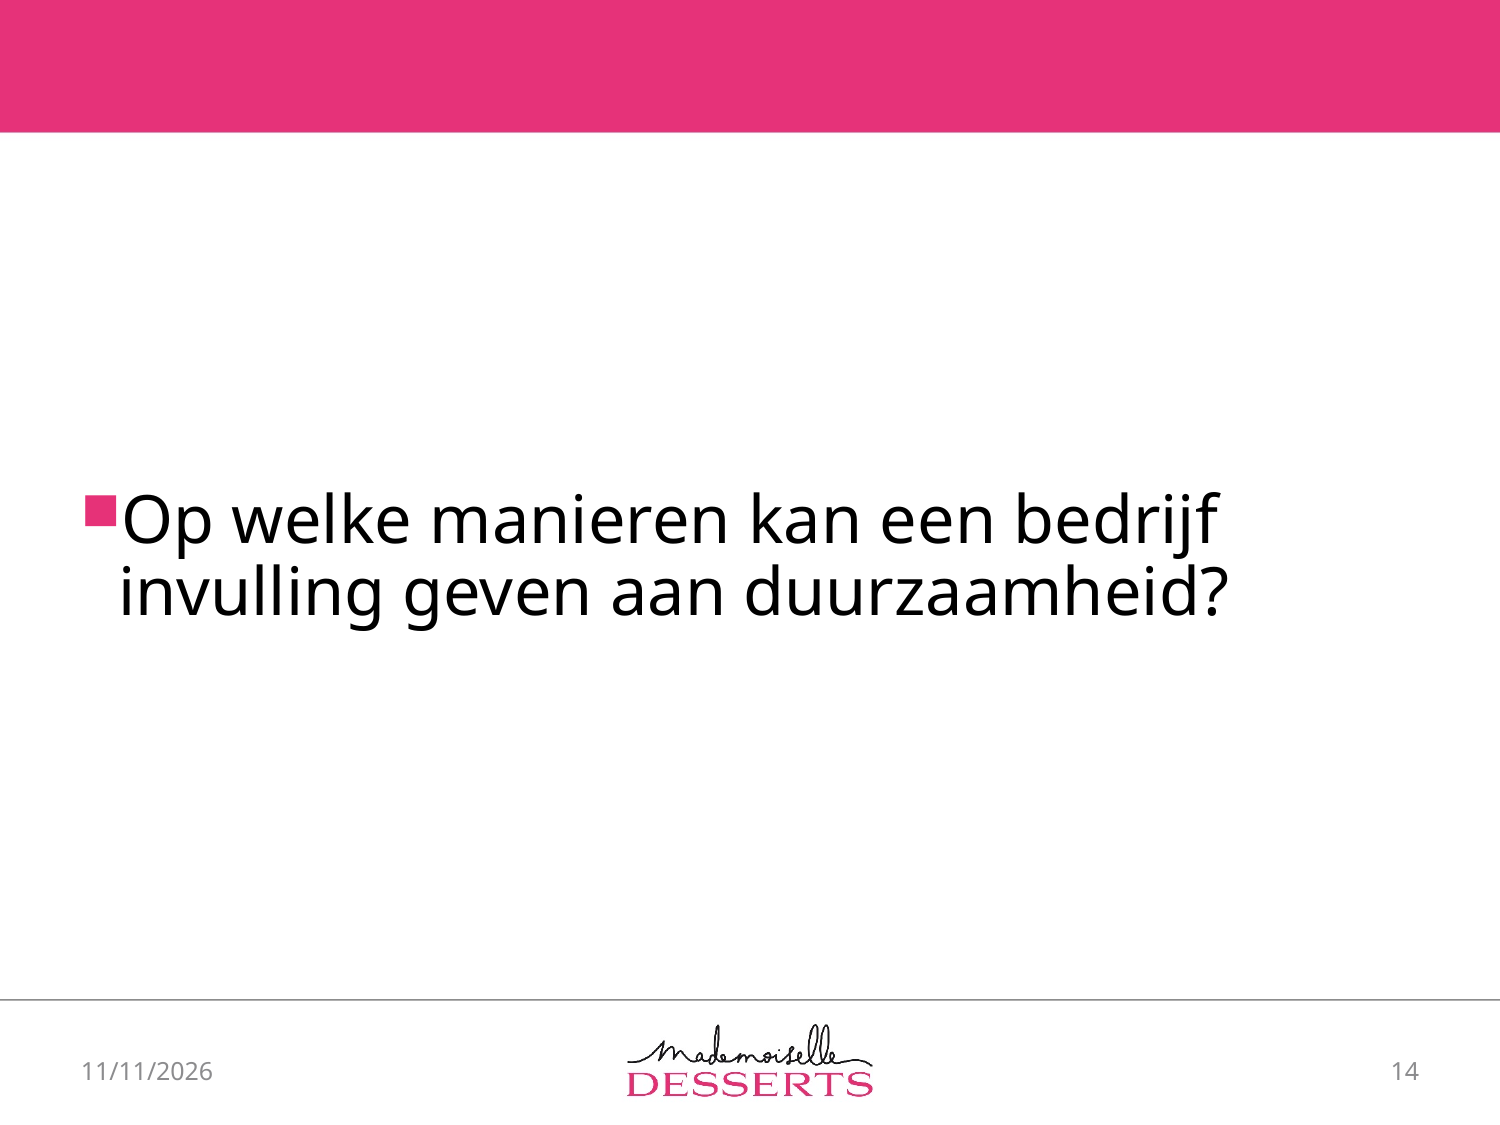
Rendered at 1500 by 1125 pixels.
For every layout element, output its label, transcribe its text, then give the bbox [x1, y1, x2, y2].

picture [0, 0, 1500, 1125]
list Op welke manieren kan een bedrijf invulling geven aan duurzaamheid? [65, 191, 1435, 948]
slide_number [65, 1042, 404, 1103]
slide_number 14 [1322, 1042, 1435, 1103]
